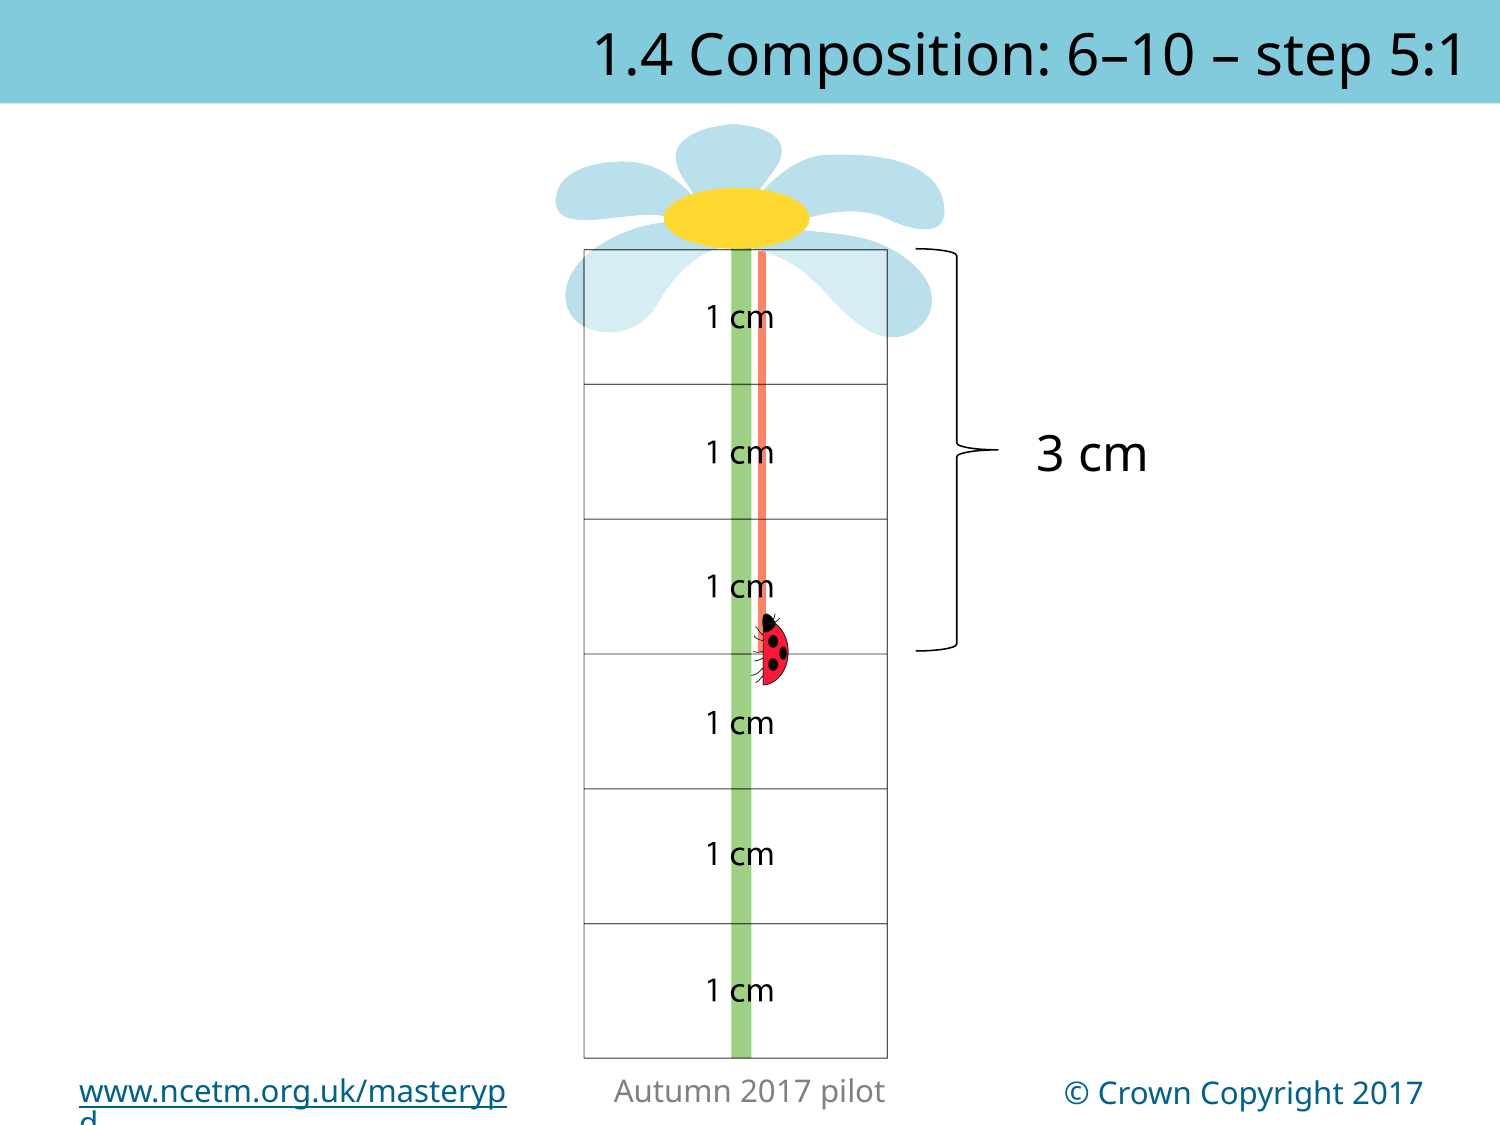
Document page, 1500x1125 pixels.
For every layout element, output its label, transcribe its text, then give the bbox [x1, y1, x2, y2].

text_box 3 cm [1021, 414, 1211, 490]
list 1.4 Composition: 6–10 – step 5:1 [0, 0, 1500, 104]
picture [555, 123, 945, 1059]
text_box [949, 250, 999, 649]
